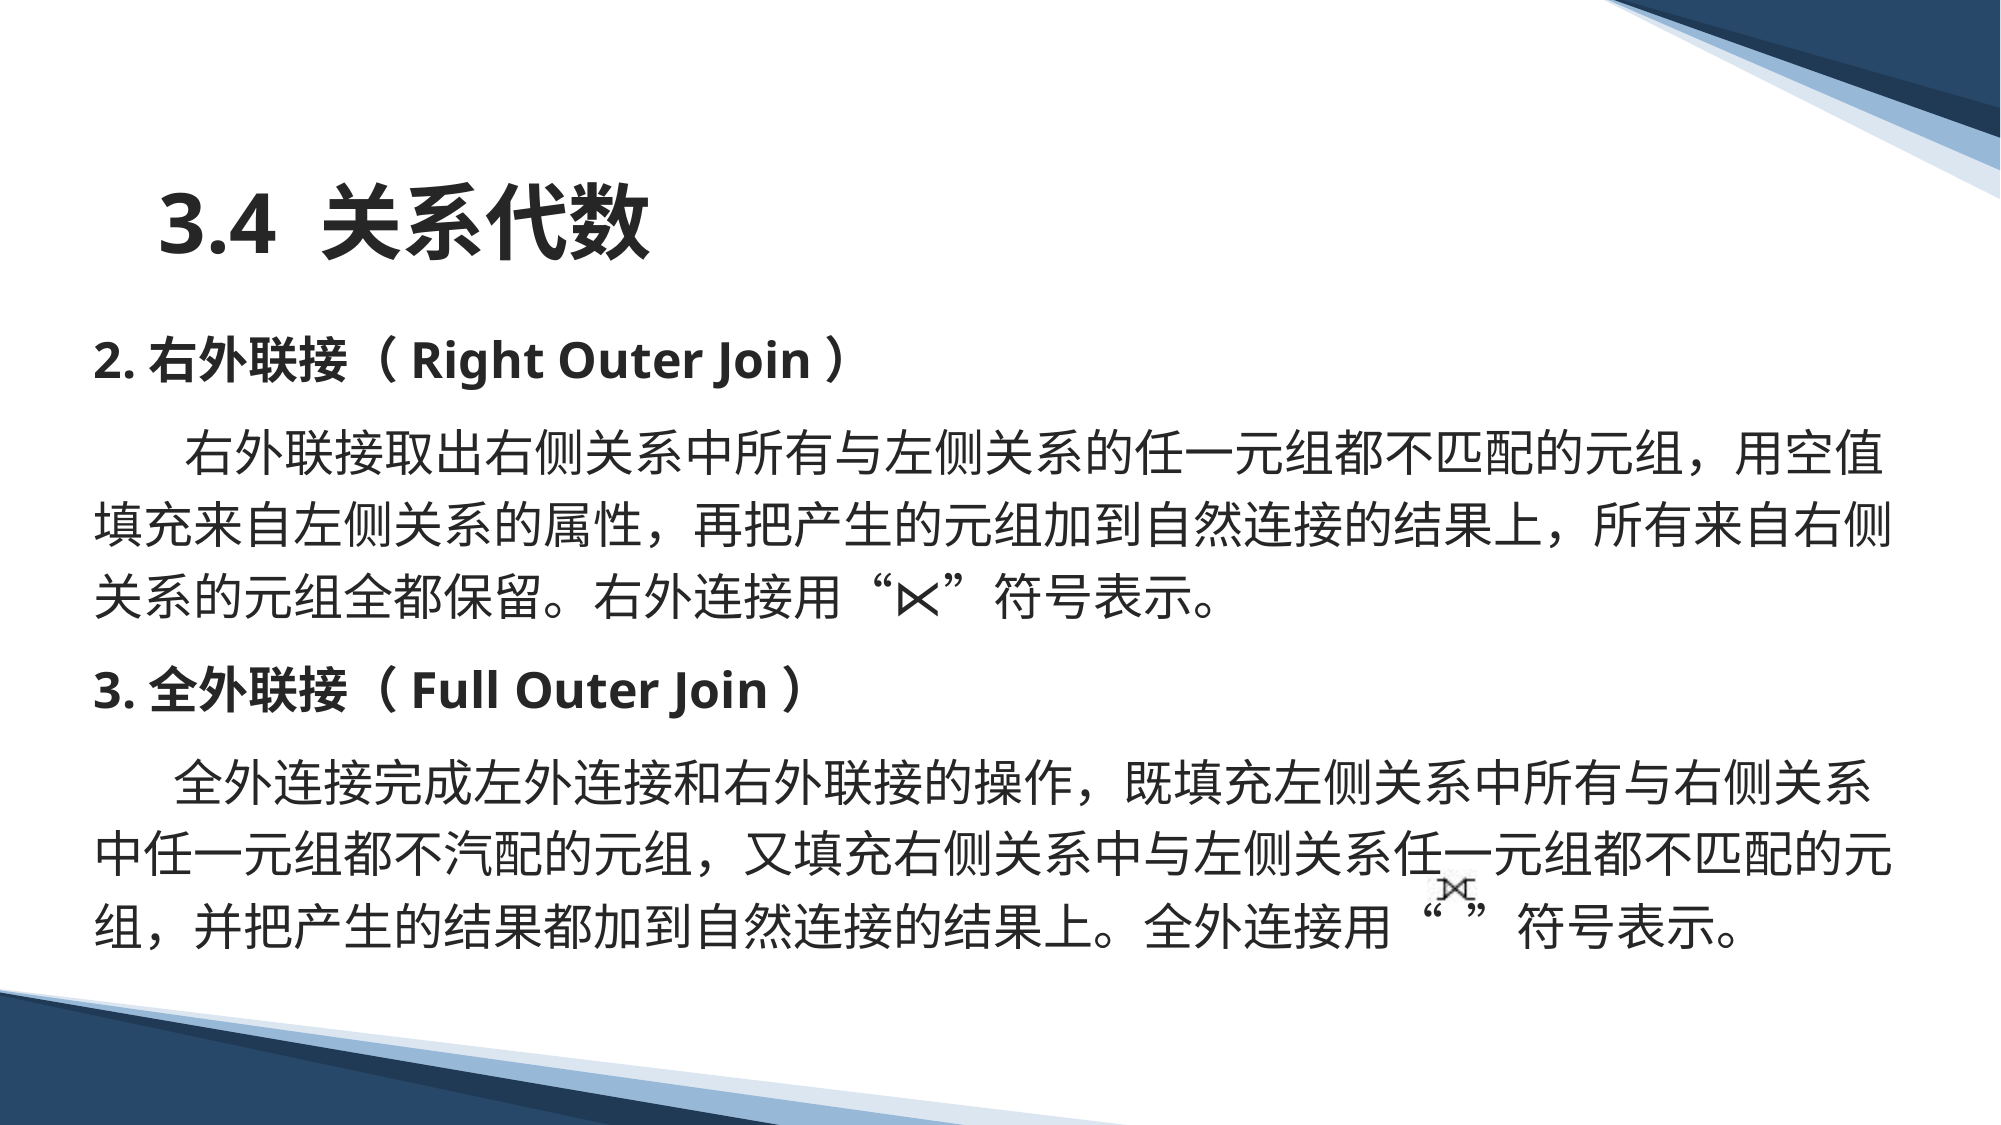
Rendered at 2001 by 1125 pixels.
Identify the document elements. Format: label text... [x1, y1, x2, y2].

picture [1427, 869, 1482, 909]
list 2.右外联接（Right Outer Join） 右外联接取出右侧关系中所有与左侧关系的任一元组都不匹配的元组，用空值填充来自左侧关系的属性，再把产生的元组加到自然连接的结果上，所有来自右侧关系的元组全都保留。右外连接用“⋉”符号表示。 3.全外联接（Full Outer Join） 全外连接完成左外连接和右外联接的操作，既填充左侧关系中所有与右侧关系中任一元组都不汽配的元组，又填充右侧关系中与左侧关系任一元组都不匹配的元组，并把产生的结果都加到自然连接的结果上。全外连接用“ ”符号表示。 [78, 309, 1922, 1081]
title 3.4 关系代数 [143, 54, 1857, 280]
